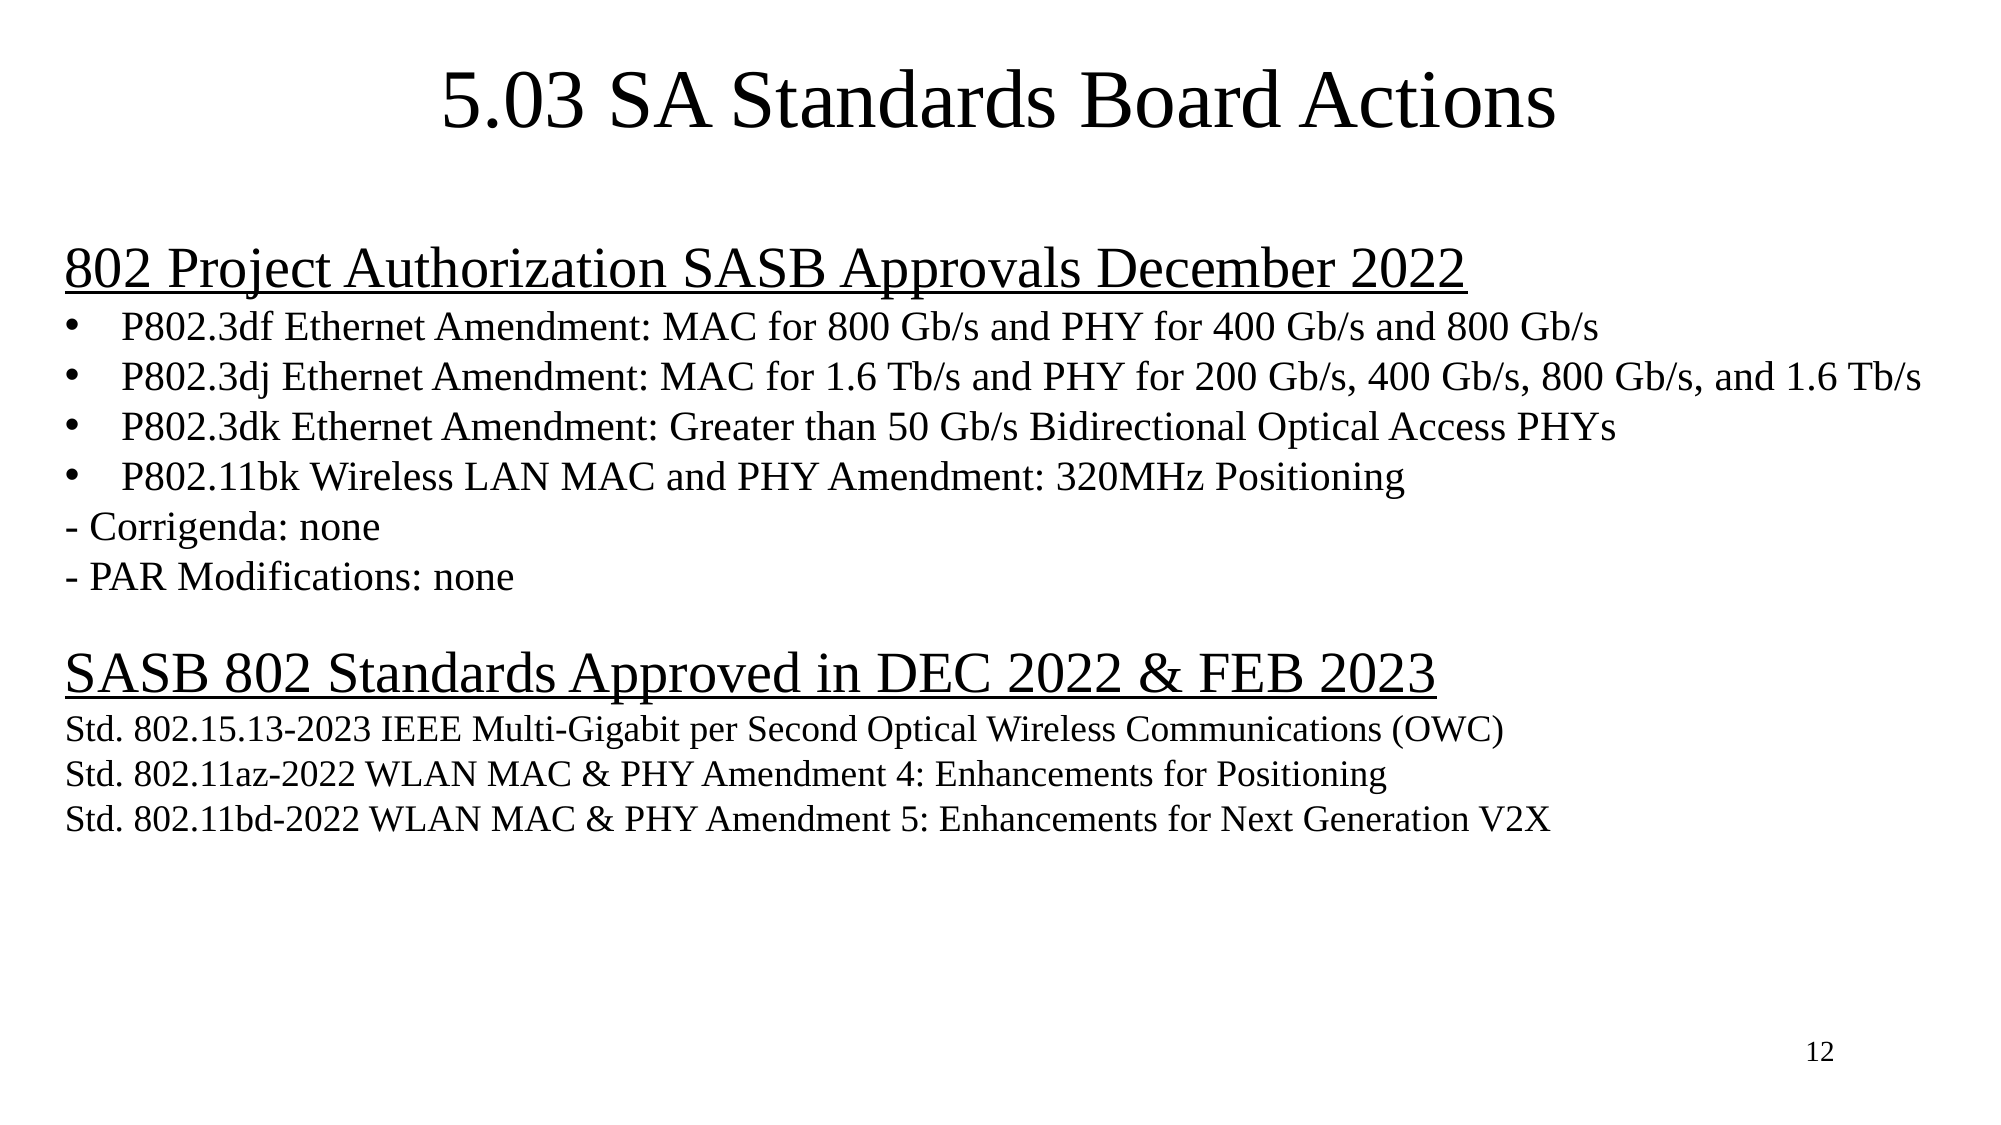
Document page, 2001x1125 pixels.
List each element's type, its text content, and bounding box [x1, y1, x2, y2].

slide_number 12 [1433, 1024, 1851, 1101]
title 5.03 SA Standards Board Actions [249, 0, 1751, 188]
text_box 802 Project Authorization SASB Approvals December 2022 P802.3df Ethernet Amendment: MAC for 800 Gb/s and PHY for 400 Gb/s and 800 Gb/s P802.3dj Ethernet Amendment: MAC for 1.6 Tb/s and PHY for 200 Gb/s, 400 Gb/s, 800 Gb/s, and 1.6 Tb/s P802.3dk Ethernet Amendment: Greater than 50 Gb/s Bidirectional Optical Access PHYs P802.11bk Wireless LAN MAC and PHY Amendment: 320MHz Positioning - Corrigenda: none - PAR Modifications: none SASB 802 Standards Approved in DEC 2022 & FEB 2023 Std. 802.15.13-2023 IEEE Multi-Gigabit per Second Optical Wireless Communications (OWC) Std. 802.11az-2022 WLAN MAC & PHY Amendment 4: Enhancements for Positioning Std. 802.11bd-2022 WLAN MAC & PHY Amendment 5: Enhancements for Next Generation V2X [49, 221, 2000, 942]
